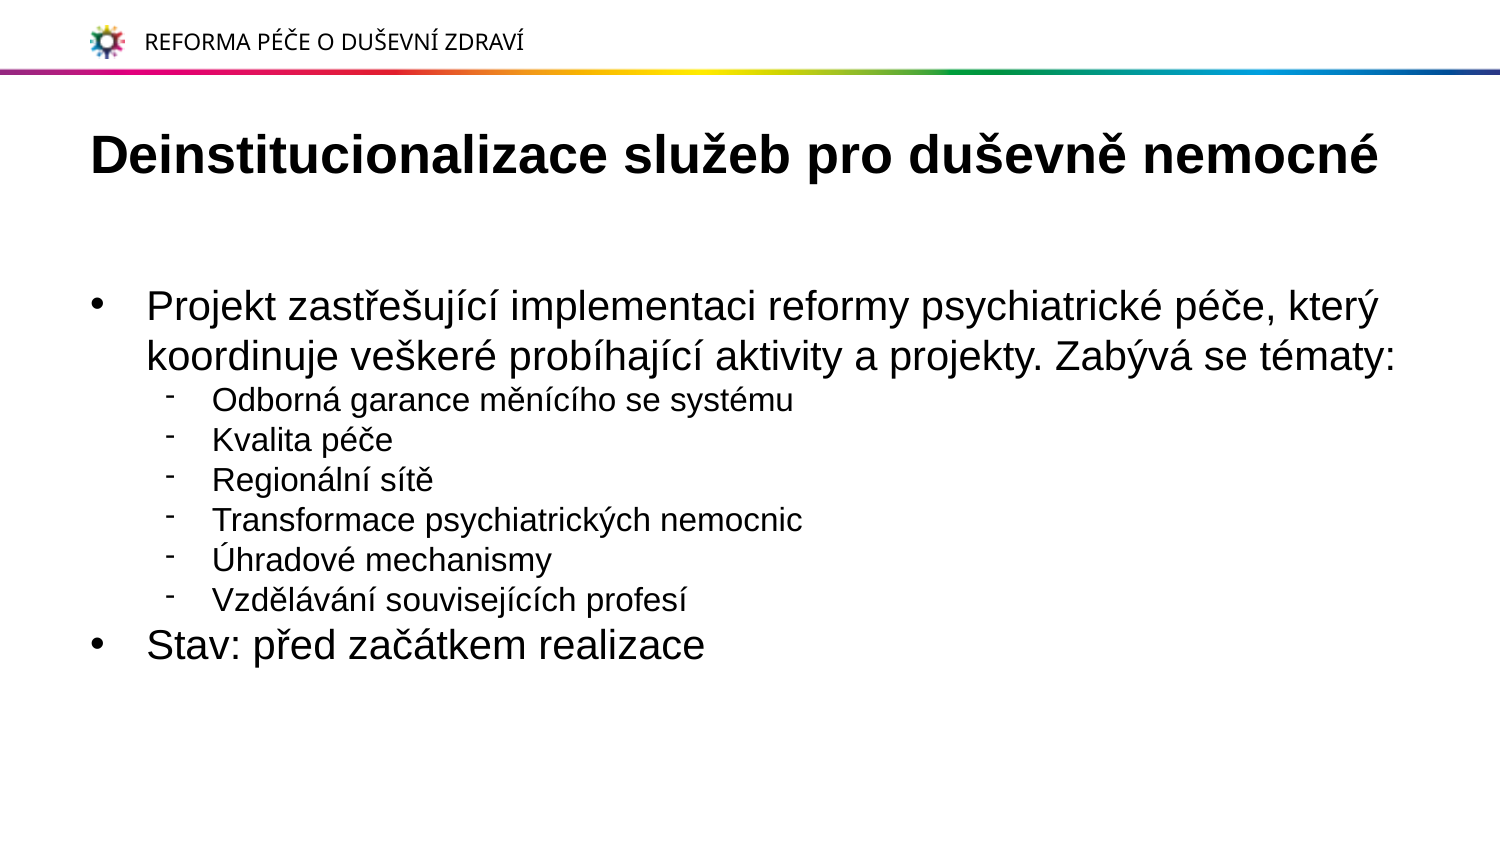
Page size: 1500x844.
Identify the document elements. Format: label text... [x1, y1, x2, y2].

title Deinstitucionalizace služeb pro duševně nemocné [75, 98, 1417, 270]
picture [0, 67, 1500, 75]
picture [90, 25, 125, 59]
list Projekt zastřešující implementaci reformy psychiatrické péče, který koordinuje veškeré probíhající aktivity a projekty. Zabývá se tématy: Odborná garance měnícího se systému Kvalita péče Regionální sítě Transformace psychiatrických nemocnic Úhradové mechanismy Vzdělávání souvisejících profesí Stav: před začátkem realizace [75, 270, 1425, 754]
